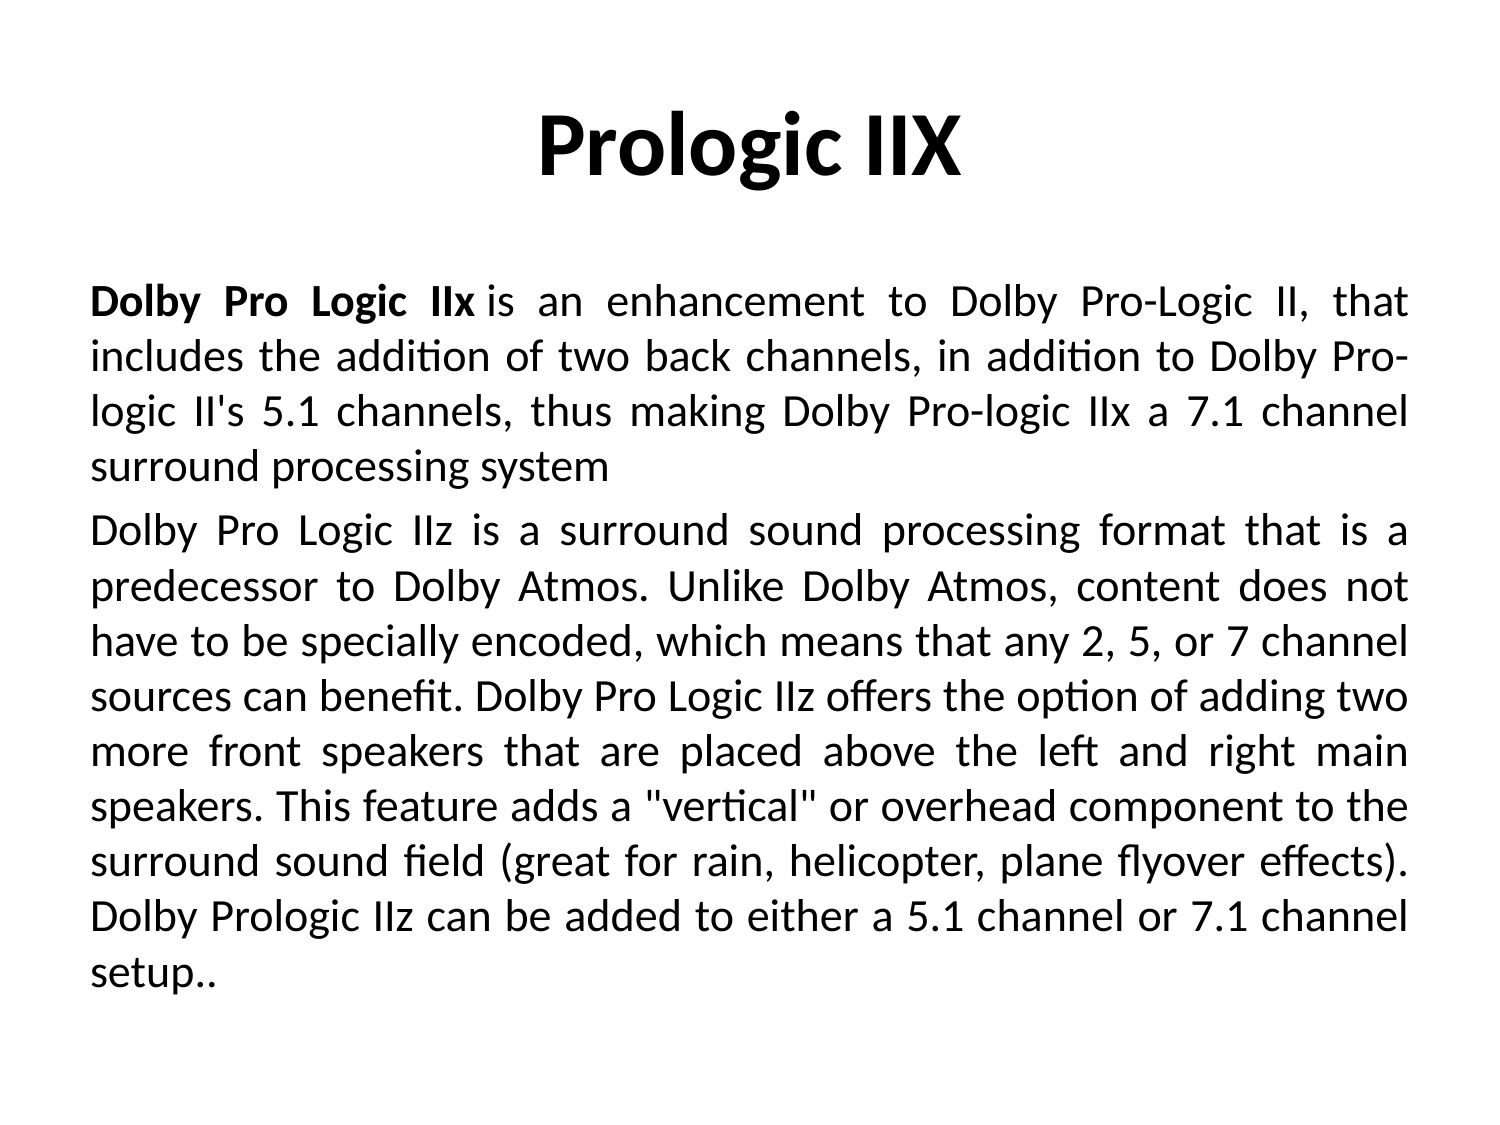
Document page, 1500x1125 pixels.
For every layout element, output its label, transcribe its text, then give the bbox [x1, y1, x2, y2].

list Dolby Pro Logic IIx is an enhancement to Dolby Pro-Logic II, that includes the addition of two back channels, in addition to Dolby Pro-logic II's 5.1 channels, thus making Dolby Pro-logic IIx a 7.1 channel surround processing system Dolby Pro Logic IIz is a surround sound processing format that is a predecessor to Dolby Atmos. Unlike Dolby Atmos, content does not have to be specially encoded, which means that any 2, 5, or 7 channel sources can benefit. Dolby Pro Logic IIz offers the option of adding two more front speakers that are placed above the left and right main speakers. This feature adds a "vertical" or overhead component to the surround sound field (great for rain, helicopter, plane flyover effects). Dolby Prologic IIz can be added to either a 5.1 channel or 7.1 channel setup.. [75, 262, 1425, 1005]
title Prologic IIX [75, 45, 1425, 233]
